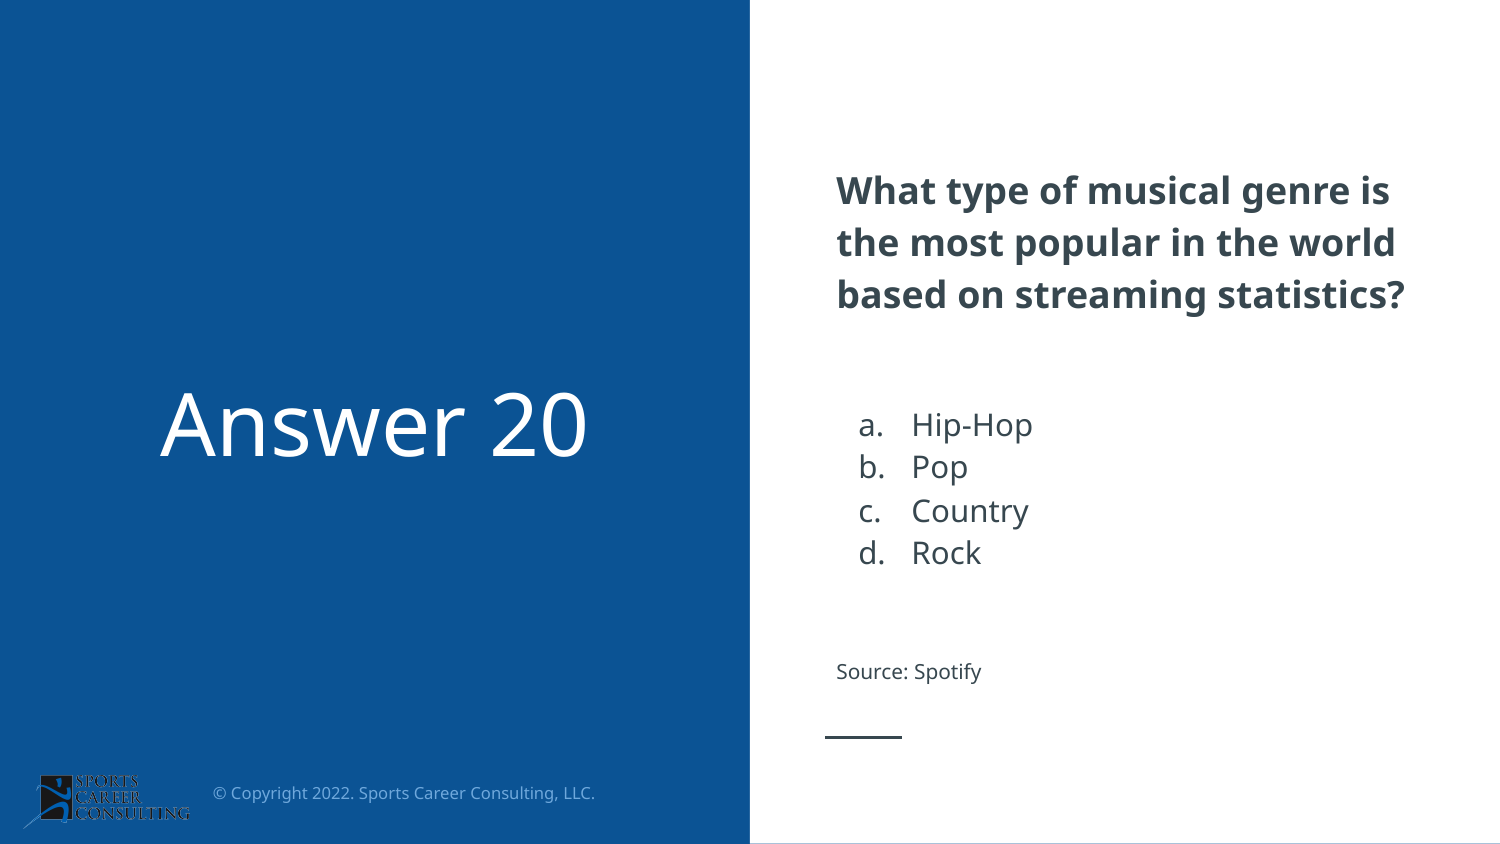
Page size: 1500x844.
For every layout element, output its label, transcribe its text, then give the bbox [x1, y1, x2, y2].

list What type of musical genre is the most popular in the world based on streaming statistics? Hip-Hop Pop Country Rock Source: Spotify [821, 118, 1466, 725]
picture [22, 774, 190, 829]
title Answer 20 [43, 298, 708, 546]
text_box © Copyright 2022. Sports Career Consulting, LLC. [197, 767, 750, 838]
